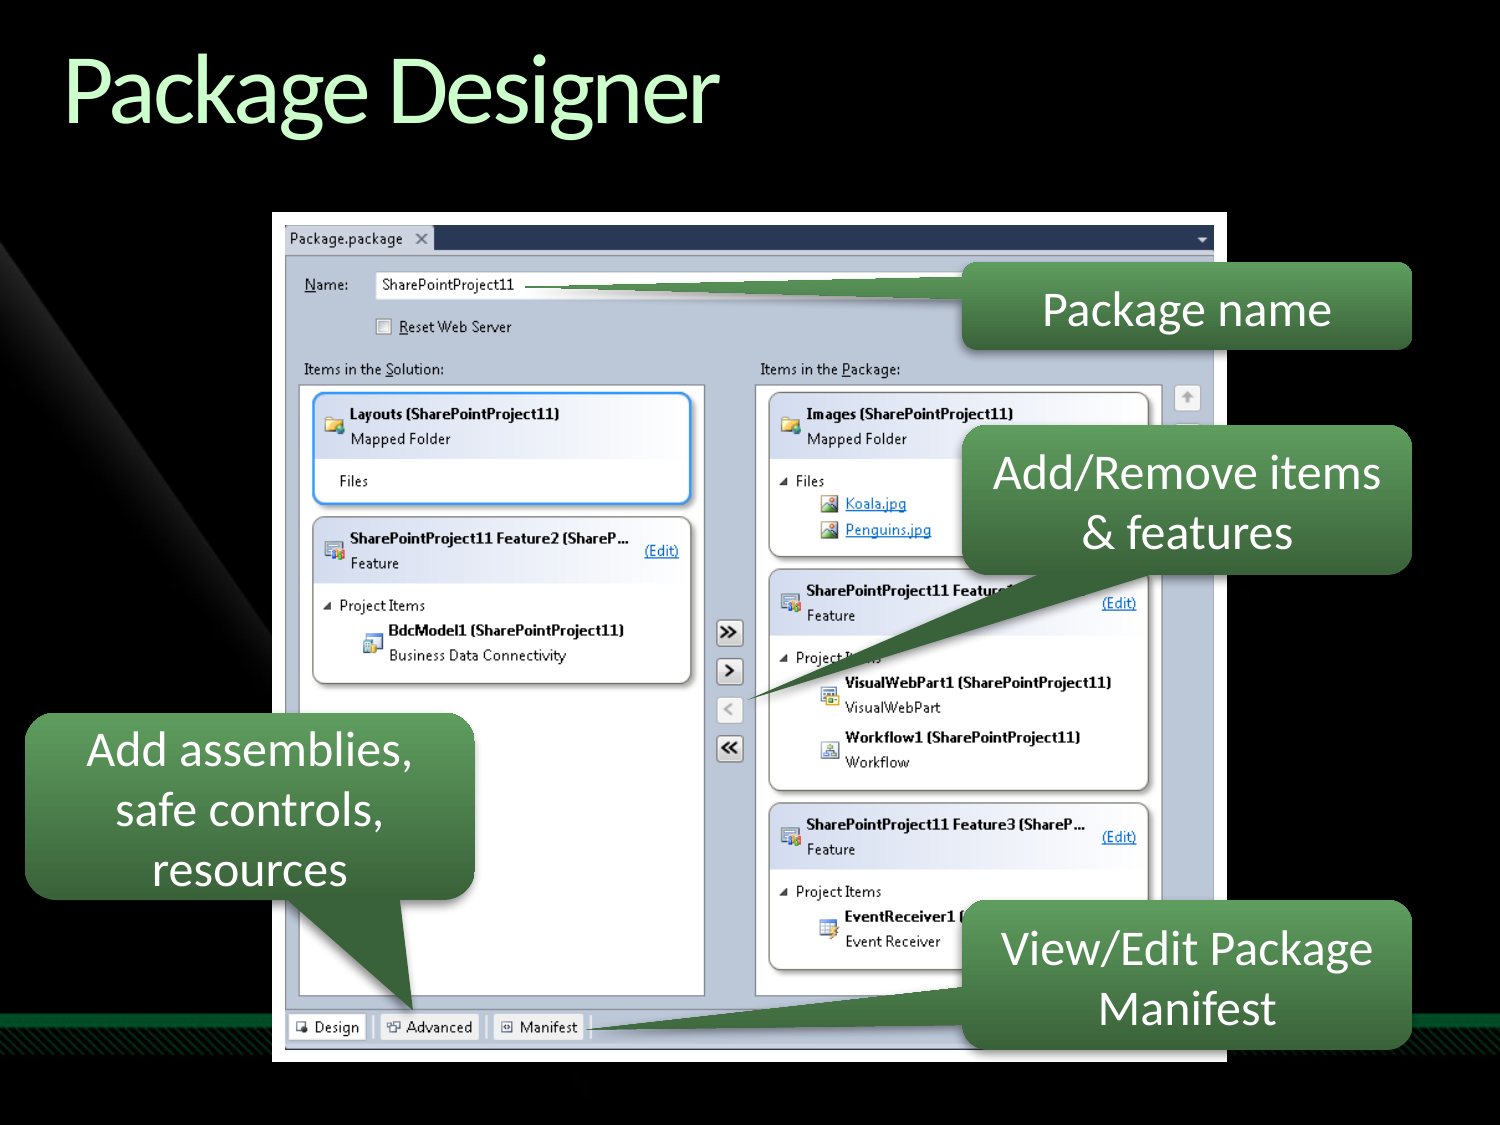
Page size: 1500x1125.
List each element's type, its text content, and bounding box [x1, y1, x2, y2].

text_box View/Edit Package Manifest [1221, 899, 1413, 1050]
picture [0, 0, 1500, 1125]
title Package Designer [62, 37, 1438, 147]
text_box Add assemblies, safe controls, resources [24, 712, 278, 901]
text_box Package name [1221, 262, 1413, 350]
text_box Add/Remove items & features [1221, 424, 1413, 575]
